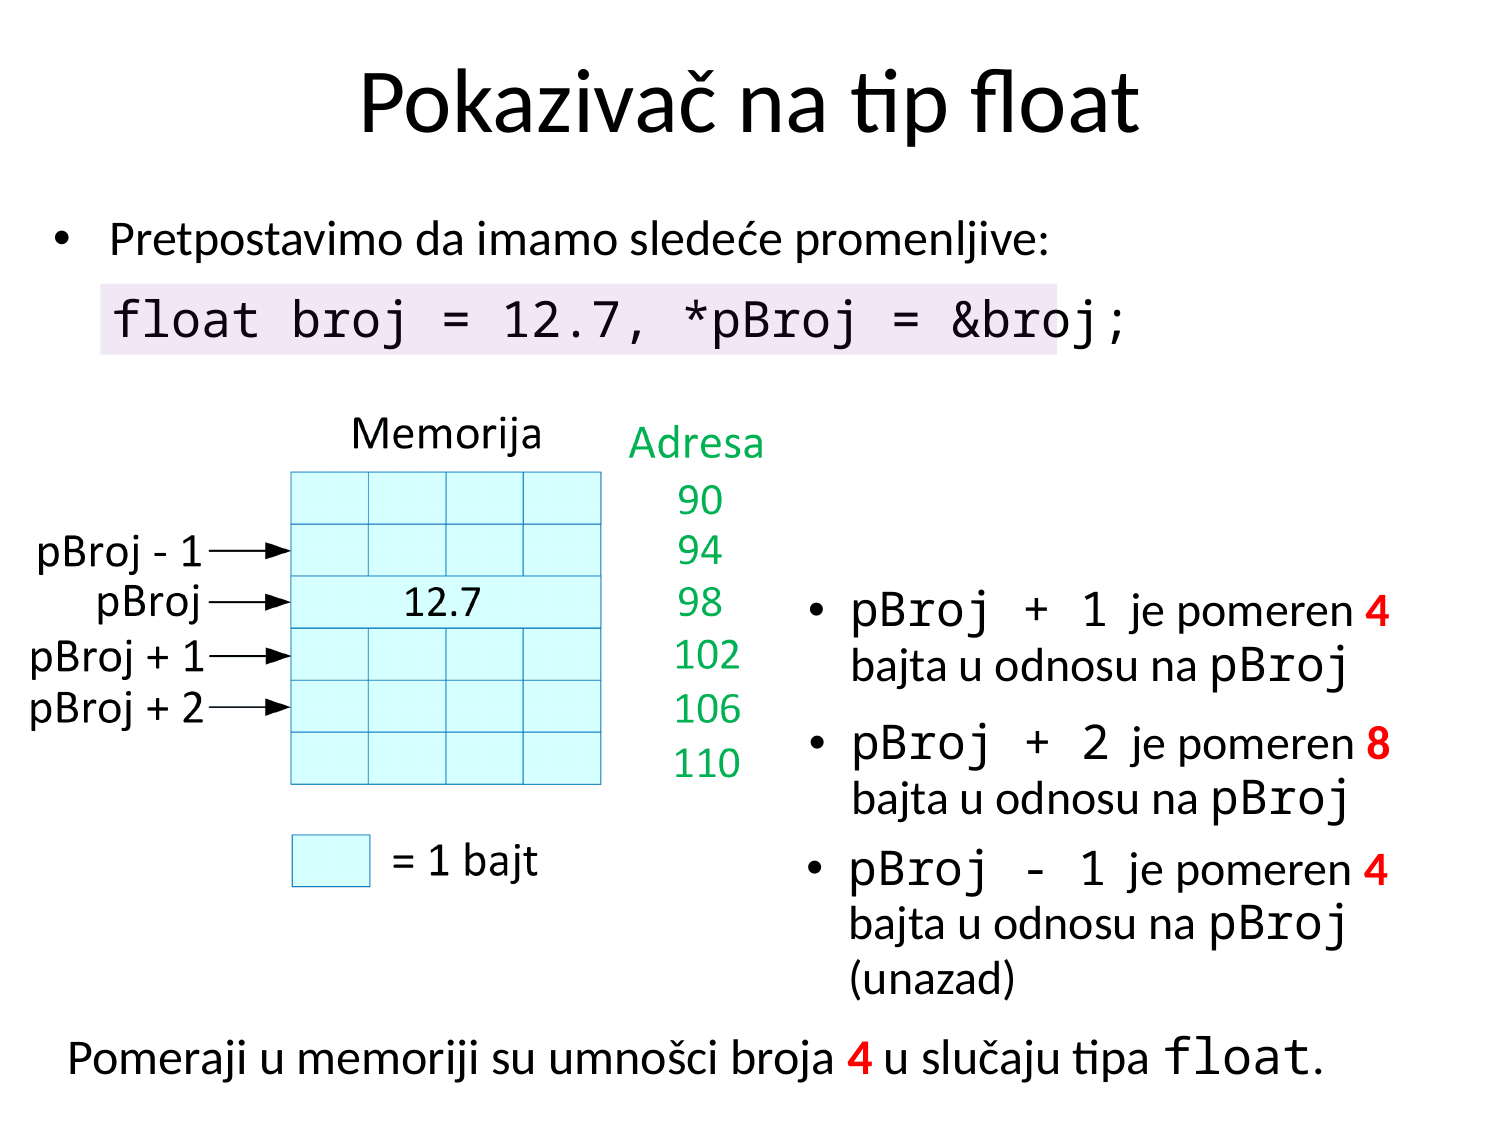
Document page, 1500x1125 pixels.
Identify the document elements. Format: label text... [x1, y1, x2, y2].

picture [2, 389, 791, 914]
text_box pBroj + 2 je pomeren 8 bajta u odnosu na pBroj [796, 708, 1489, 834]
text_box Pretpostavimo da imamo sledeće promenljive: float broj = 12.7, *pBroj = &broj; [38, 202, 1436, 381]
text_box pBroj - 1 je pomeren 4 bajta u odnosu na pBroj (unazad) [790, 834, 1500, 965]
text_box [98, 282, 1059, 357]
text_box Pomeraji u memoriji su umnošci broja 4 u slučaju tipa float. [53, 1021, 1459, 1111]
text_box pBroj + 1 je pomeren 4 bajta u odnosu na pBroj [796, 575, 1483, 706]
title Pokazivač na tip float [112, 2, 1388, 190]
